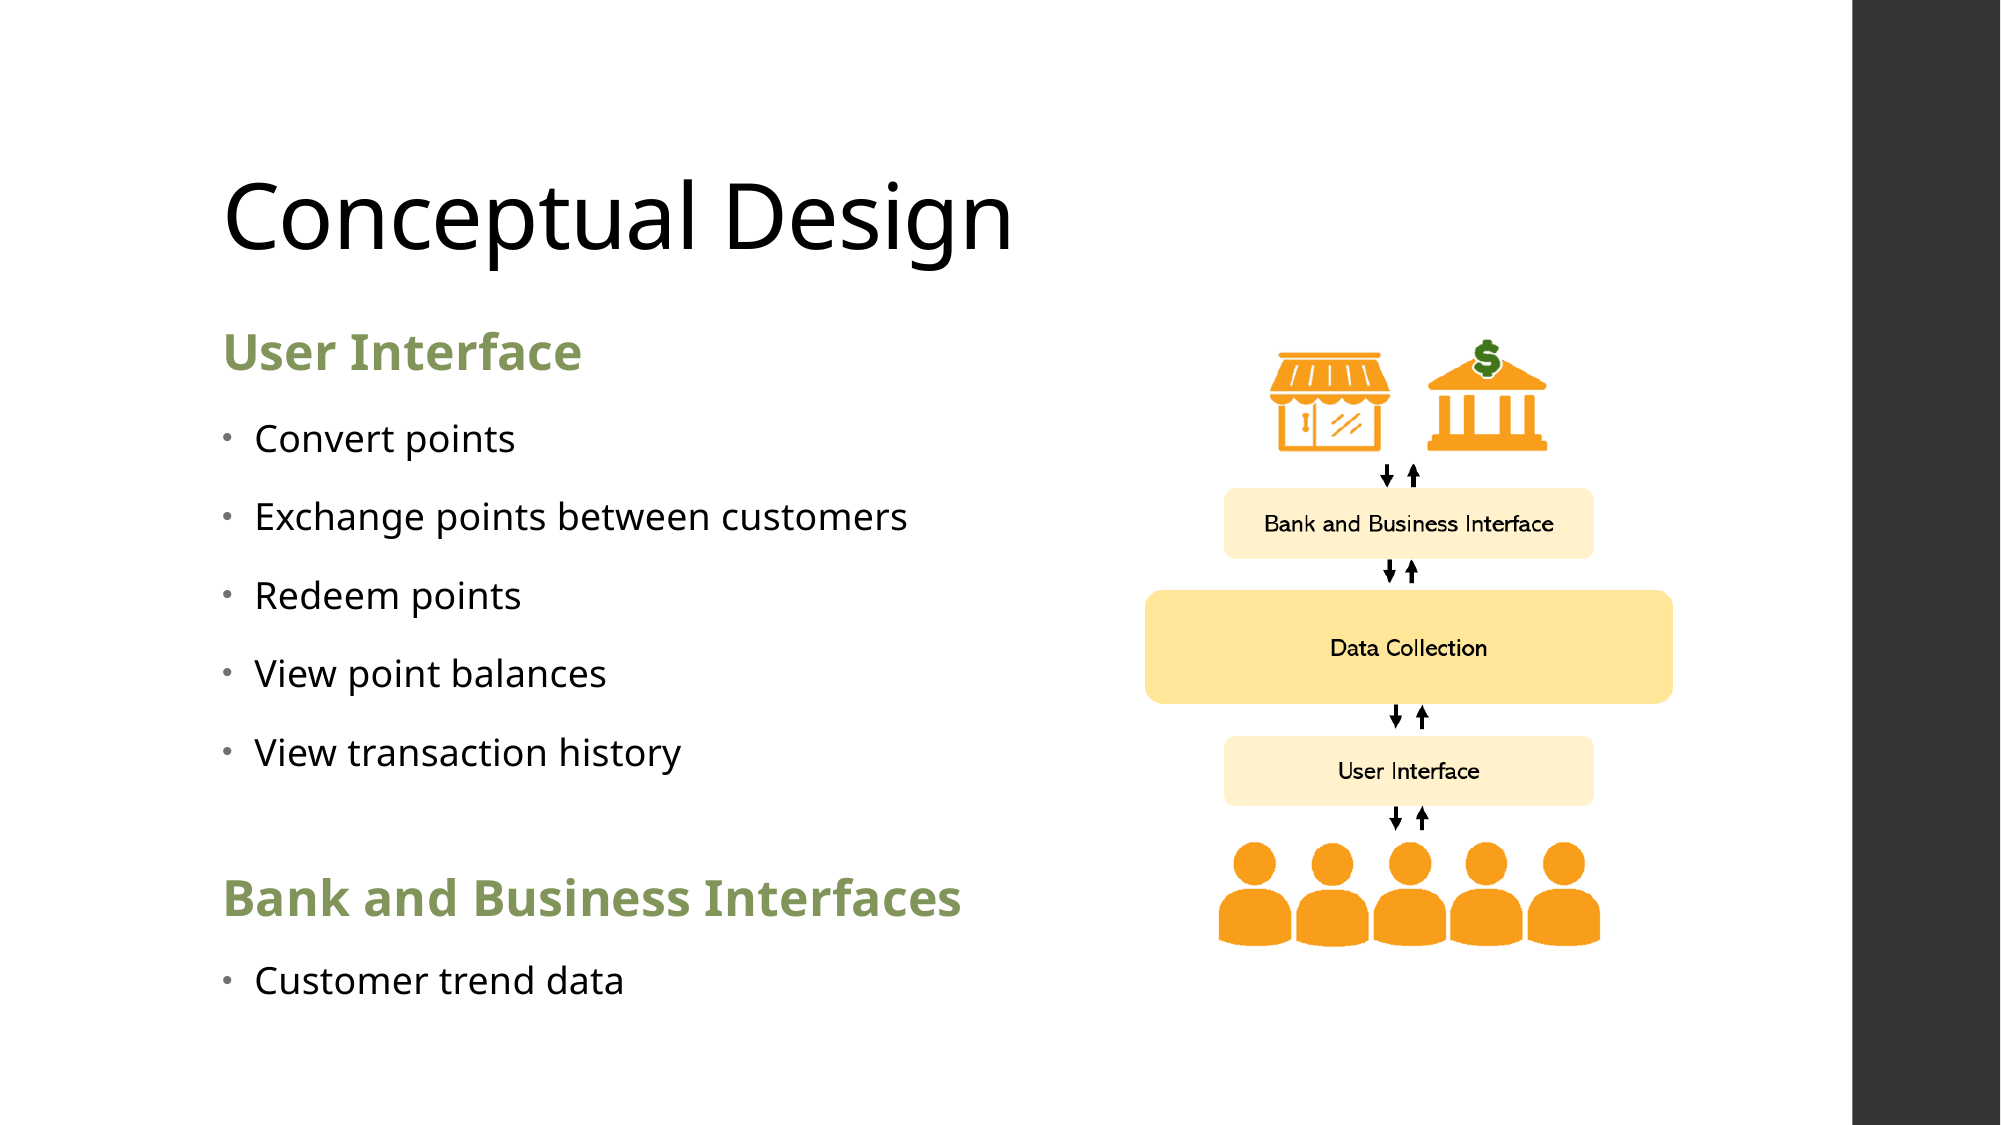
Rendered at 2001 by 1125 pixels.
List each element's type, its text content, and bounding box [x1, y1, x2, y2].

picture [1070, 316, 1772, 982]
title Conceptual Design [206, 60, 1797, 278]
list User Interface Convert points Exchange points between customers Redeem points View point balances View transaction history Bank and Business Interfaces Customer trend data [206, 317, 1000, 1014]
